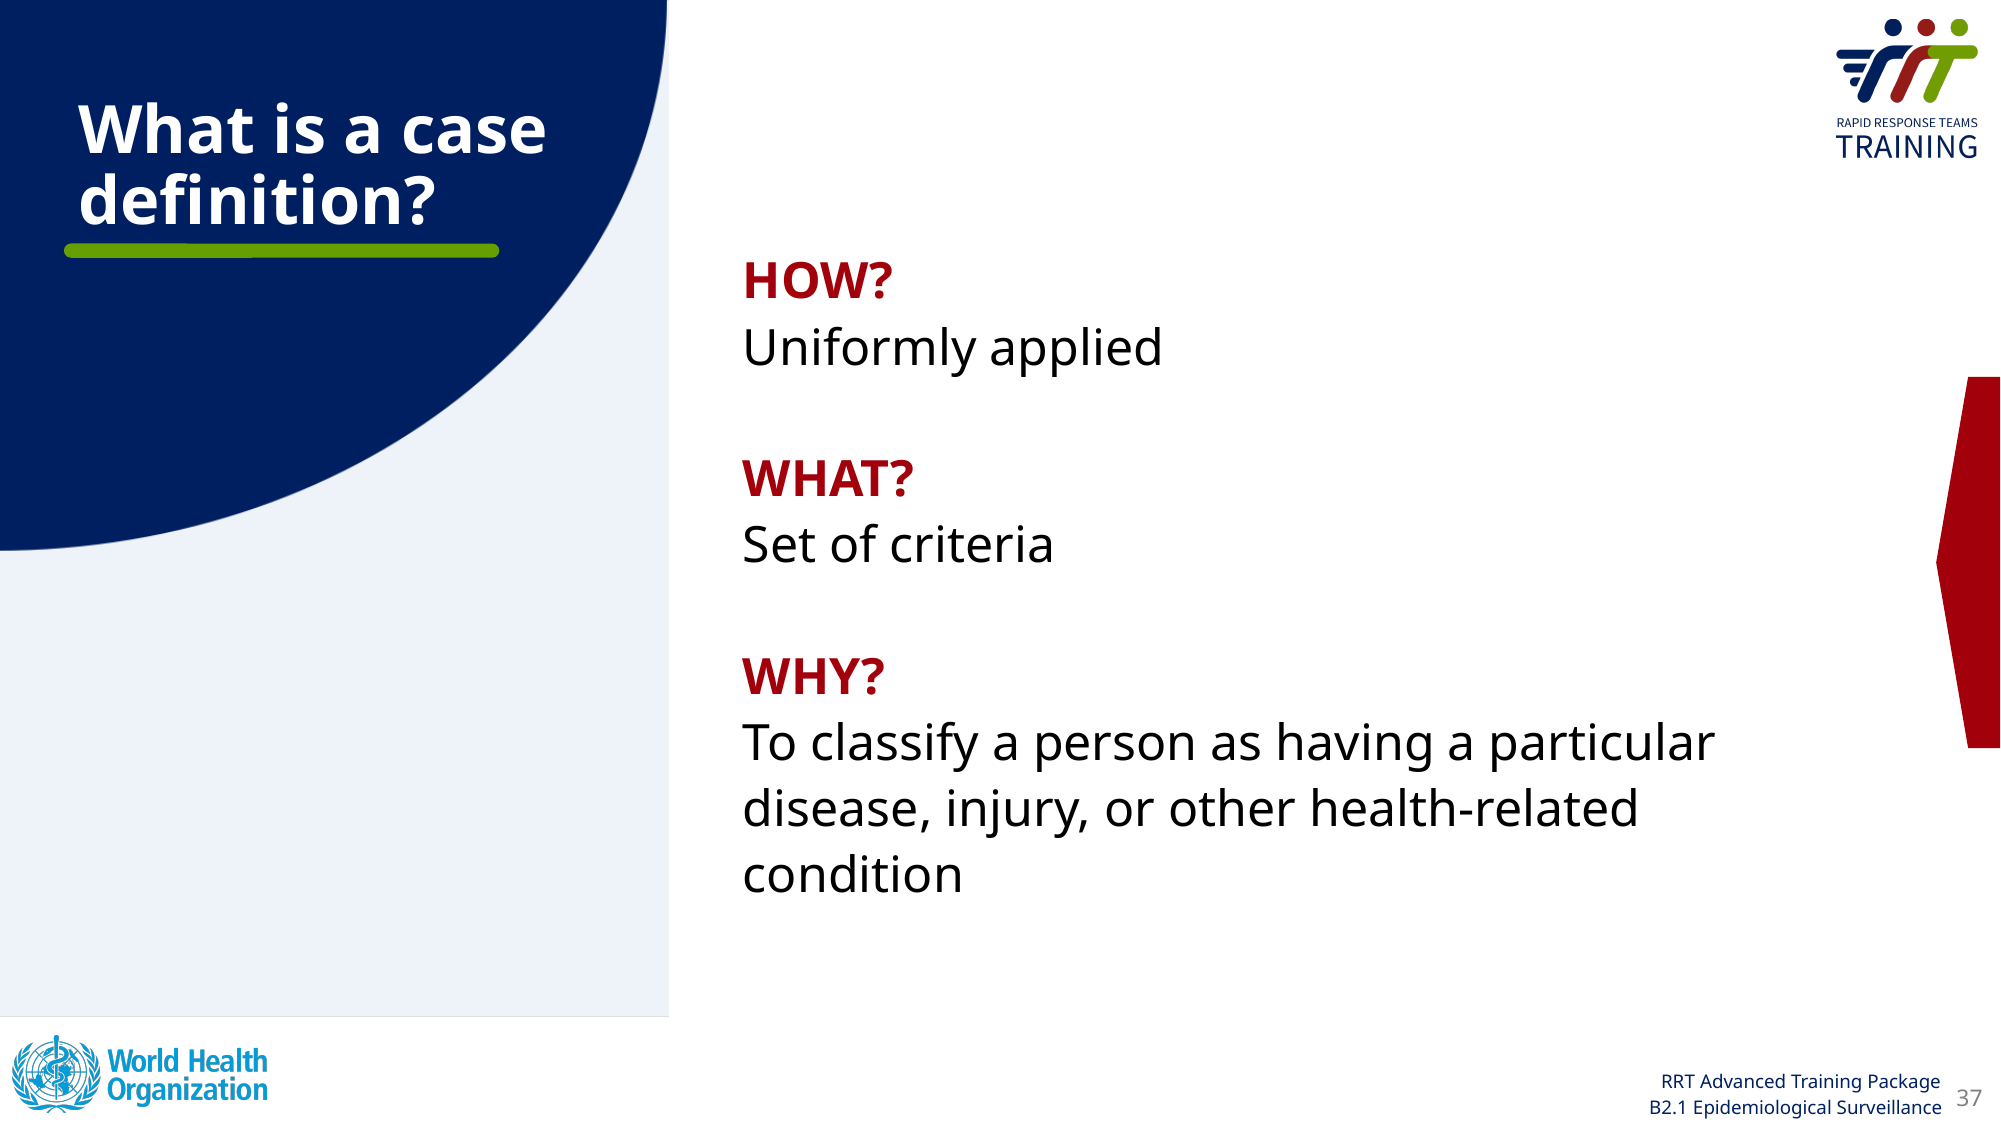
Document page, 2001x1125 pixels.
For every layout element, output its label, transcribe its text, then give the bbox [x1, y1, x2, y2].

text_box HOW? Uniformly applied WHAT? Set of criteria WHY? To classify a person as having a particular disease, injury, or other health-related condition [735, 235, 1879, 910]
picture [12, 1035, 267, 1113]
picture [0, 0, 669, 1018]
picture [1835, 19, 1978, 167]
picture [12, 1083, 48, 1113]
title What is a case definition? [70, 76, 607, 259]
text_box [63, 243, 500, 258]
picture [58, 1050, 64, 1058]
